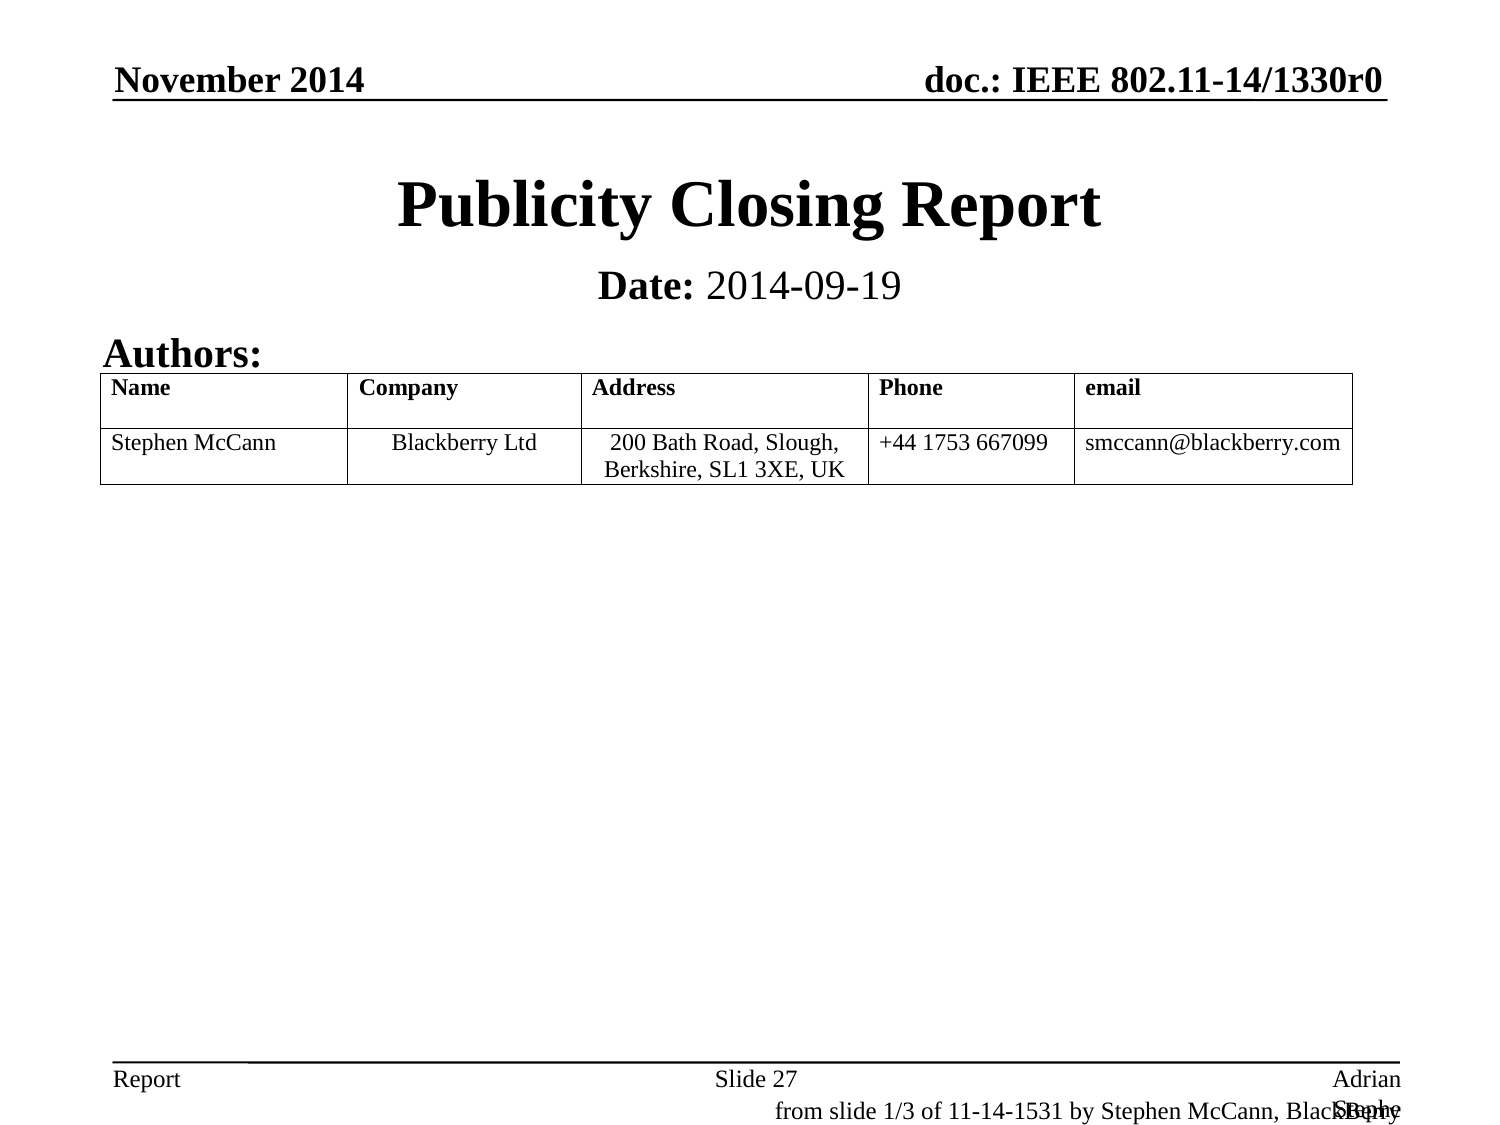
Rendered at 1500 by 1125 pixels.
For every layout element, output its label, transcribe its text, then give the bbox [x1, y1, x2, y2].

text_box from slide 1/3 of 11-14-1531 by Stephen McCann, BlackBerry [343, 1087, 1417, 1125]
title Publicity Closing Report [112, 112, 1388, 249]
list Date: 2014-09-19 [112, 249, 1388, 313]
text_box Authors: [87, 318, 325, 371]
footer Adrian Stephens, Intel Corporation [1324, 1061, 1402, 1087]
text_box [85, 372, 1365, 736]
slide_number Slide 27 [712, 1061, 800, 1087]
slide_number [114, 54, 374, 101]
